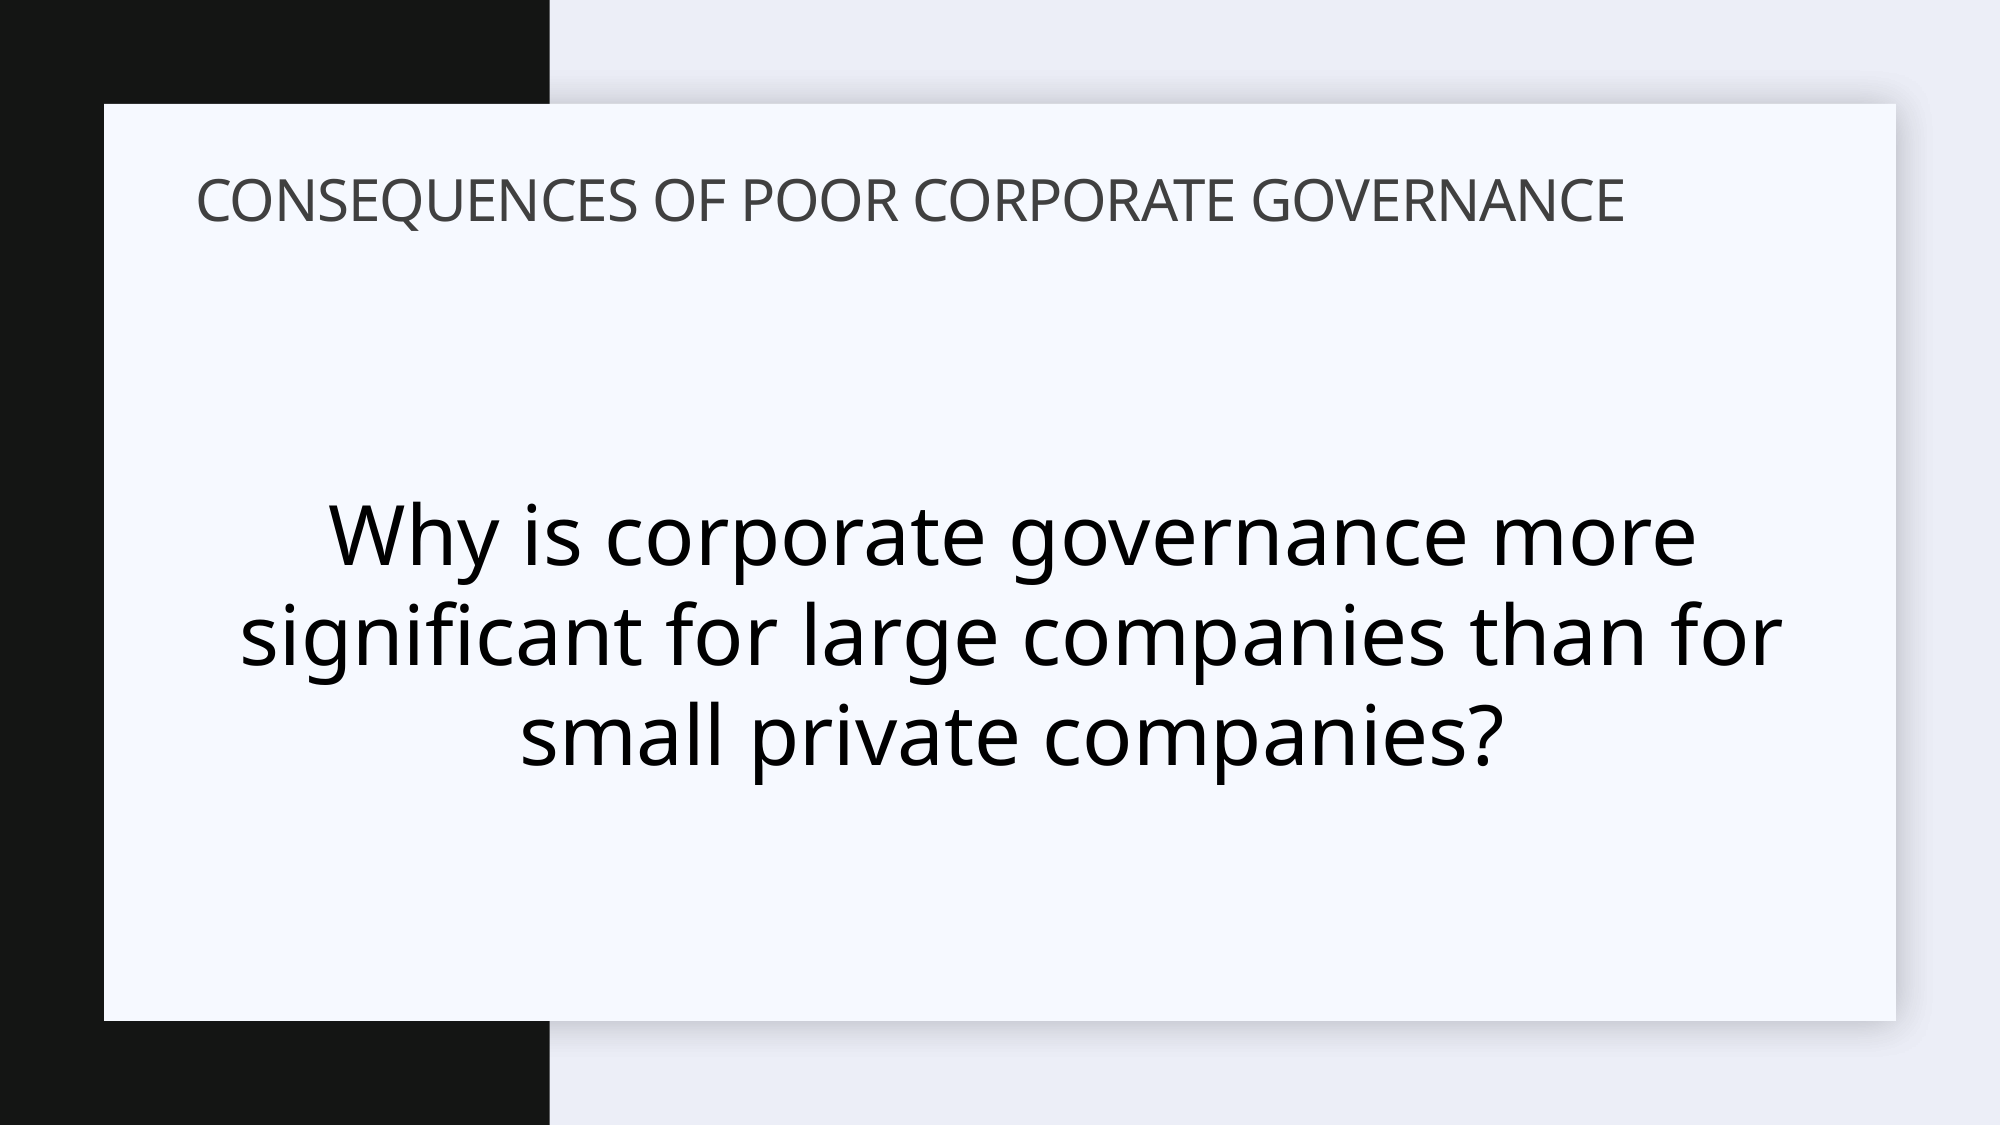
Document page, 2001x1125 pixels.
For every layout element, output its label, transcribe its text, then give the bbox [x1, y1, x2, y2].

title Consequences of poor corporate governance [180, 154, 1830, 251]
list Why is corporate governance more signiﬁcant for large companies than for small private companies? [180, 345, 1830, 963]
